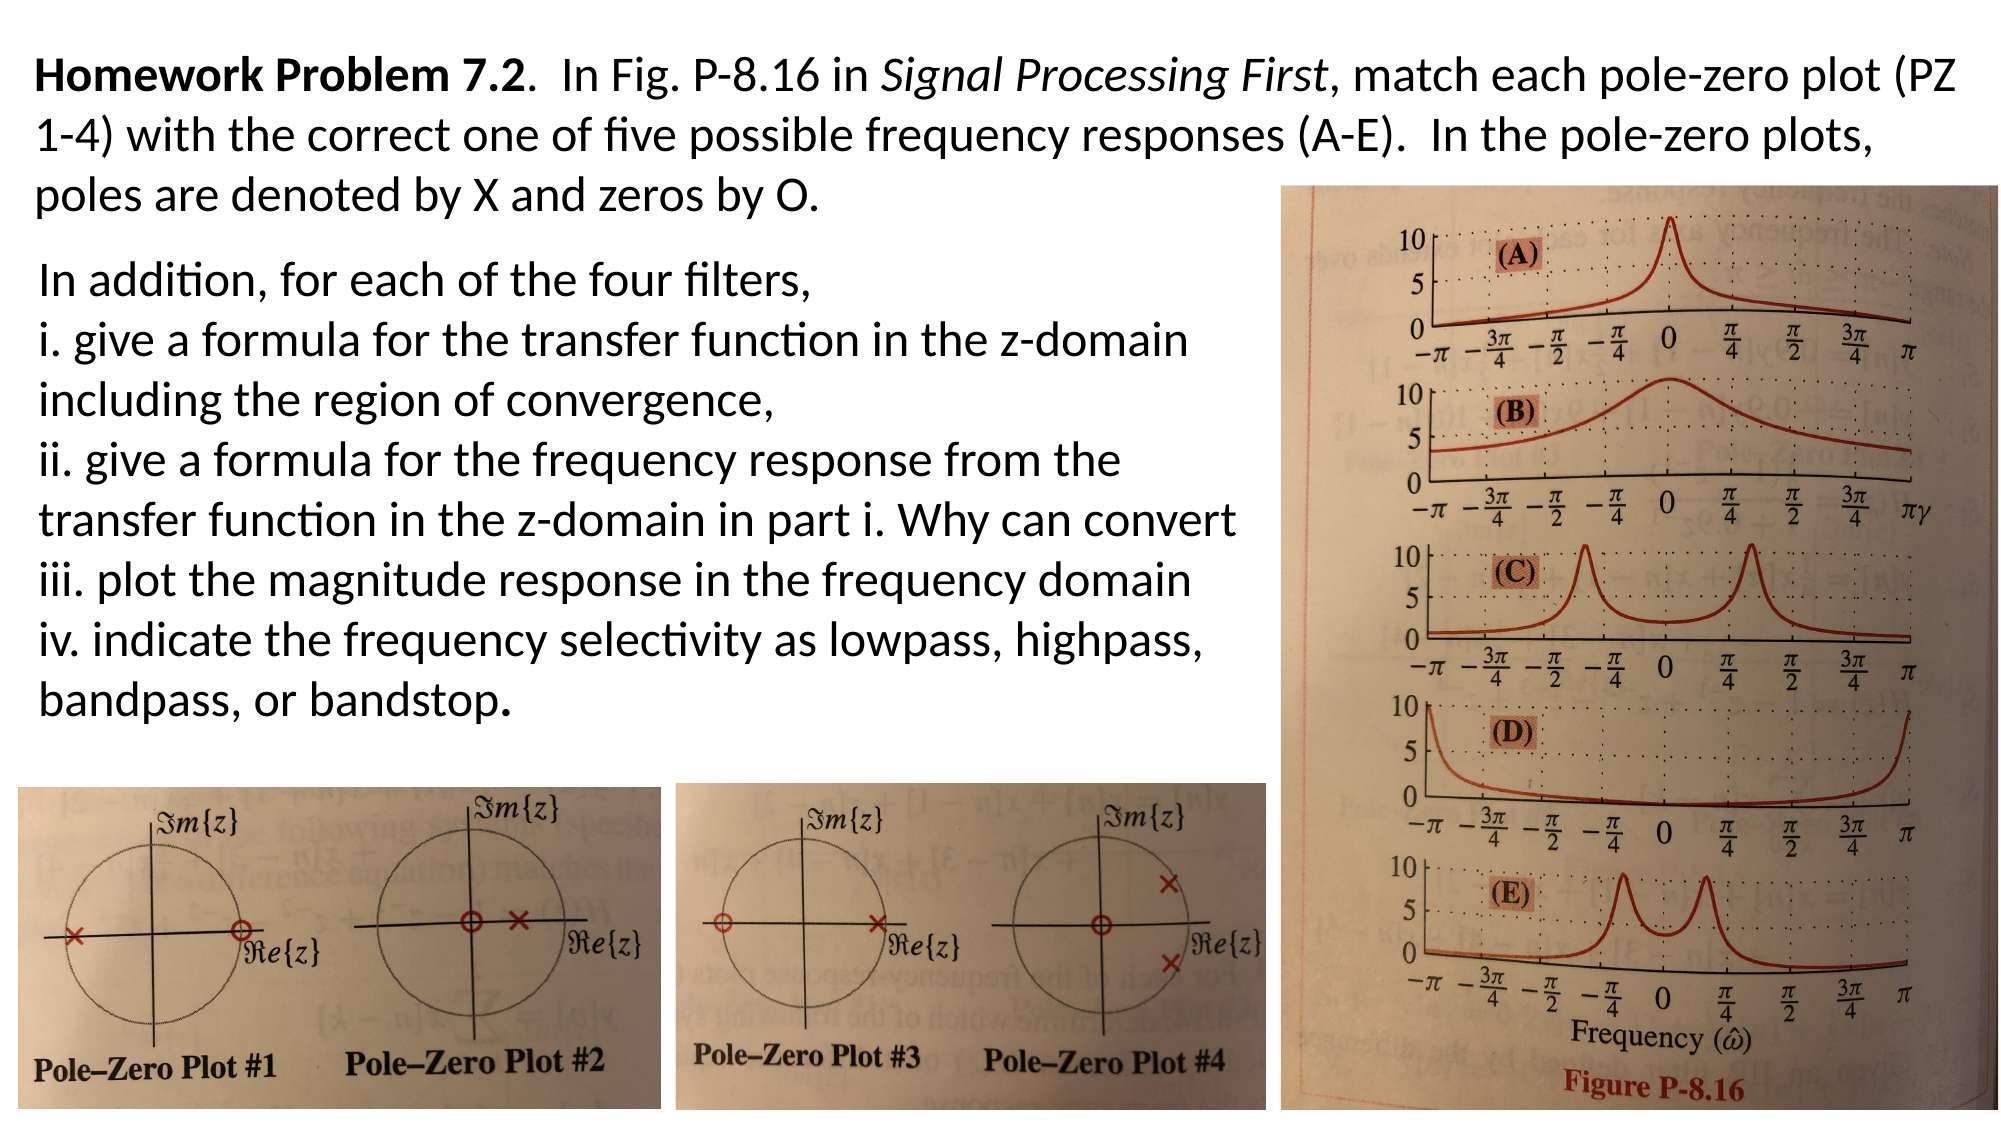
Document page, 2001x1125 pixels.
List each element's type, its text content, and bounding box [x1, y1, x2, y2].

picture [18, 626, 661, 1125]
text_box Homework Problem 7.2. In Fig. P-8.16 in Signal Processing First, match each pole-zero plot (PZ 1-4) with the correct one of five possible frequency responses (A-E). In the pole-zero plots, poles are denoted by X and zeros by O. [19, 33, 1981, 229]
text_box In addition, for each of the four filters, i. give a formula for the transfer function in the z-domain including the region of convergence, ii. give a formula for the frequency response from the transfer function in the z-domain in part i. Why can convert iii. plot the magnitude response in the frequency domain iv. indicate the frequency selectivity as lowpass, highpass, bandpass, or bandstop. [23, 238, 1263, 734]
picture [676, 187, 2000, 1125]
